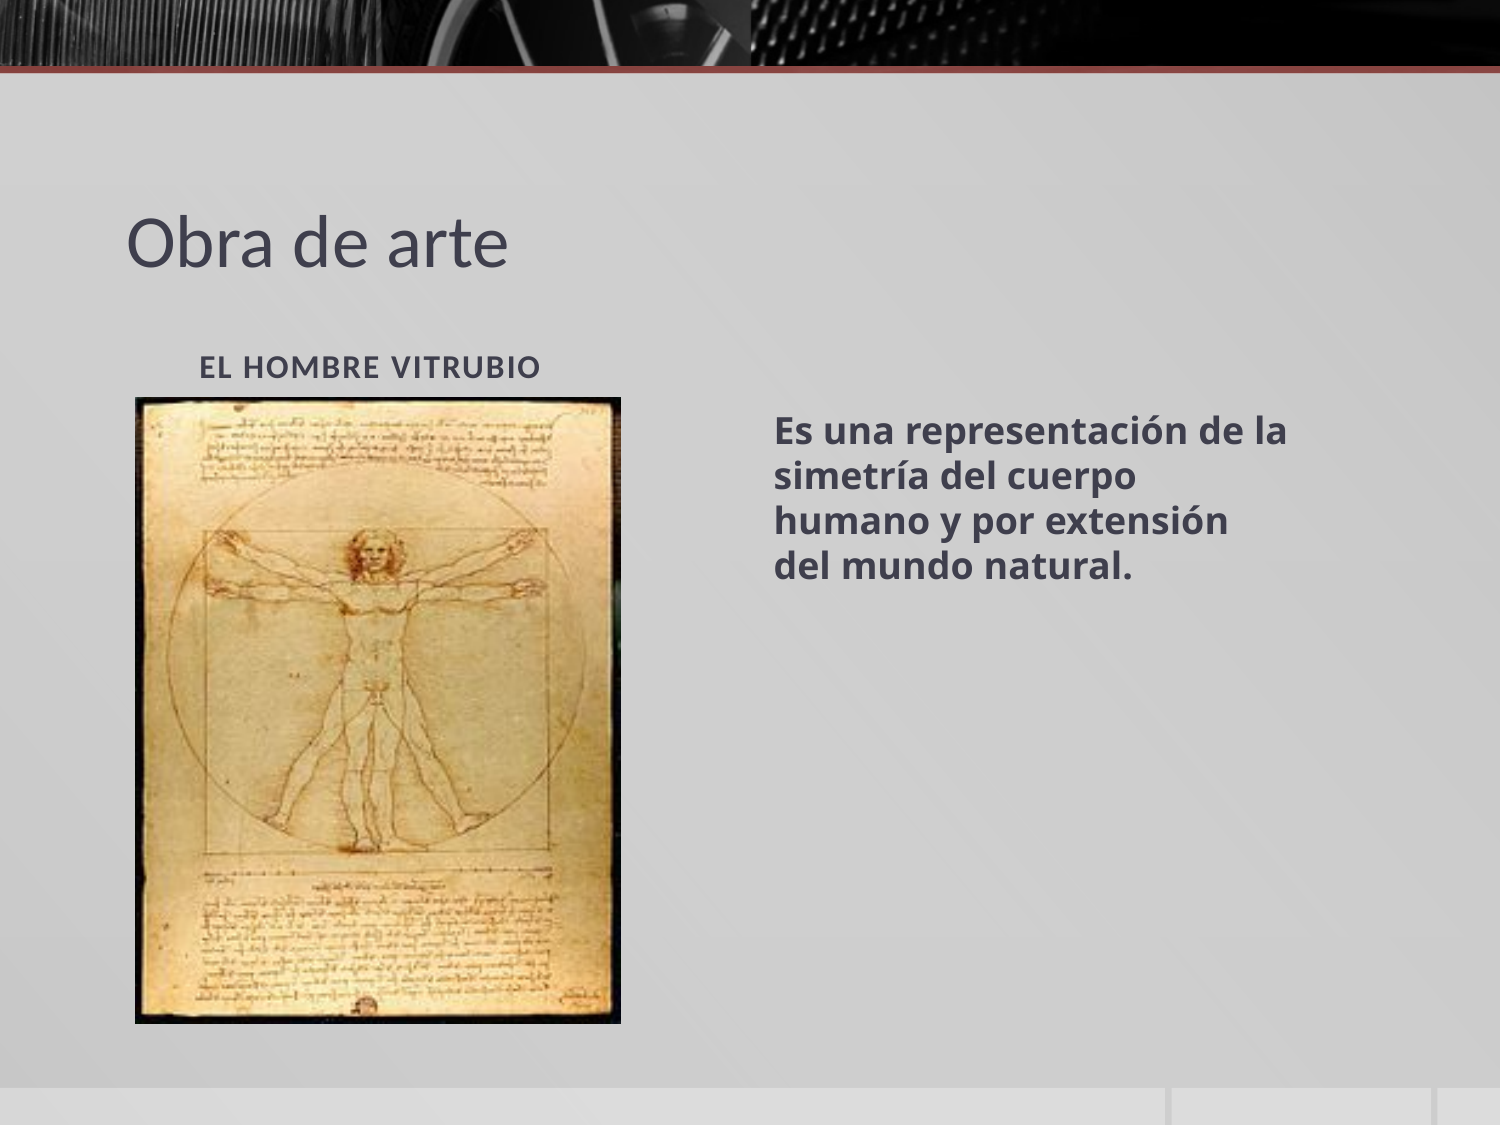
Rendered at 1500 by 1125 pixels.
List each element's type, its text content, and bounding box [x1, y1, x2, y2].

title Obra de arte [75, 162, 1425, 313]
picture [0, 0, 1500, 66]
list El hombre Vitrubio [75, 324, 738, 393]
picture [135, 396, 621, 1024]
list Es una representación de la simetría del cuerpo humano y por extensión del mundo natural. [773, 399, 1294, 1000]
